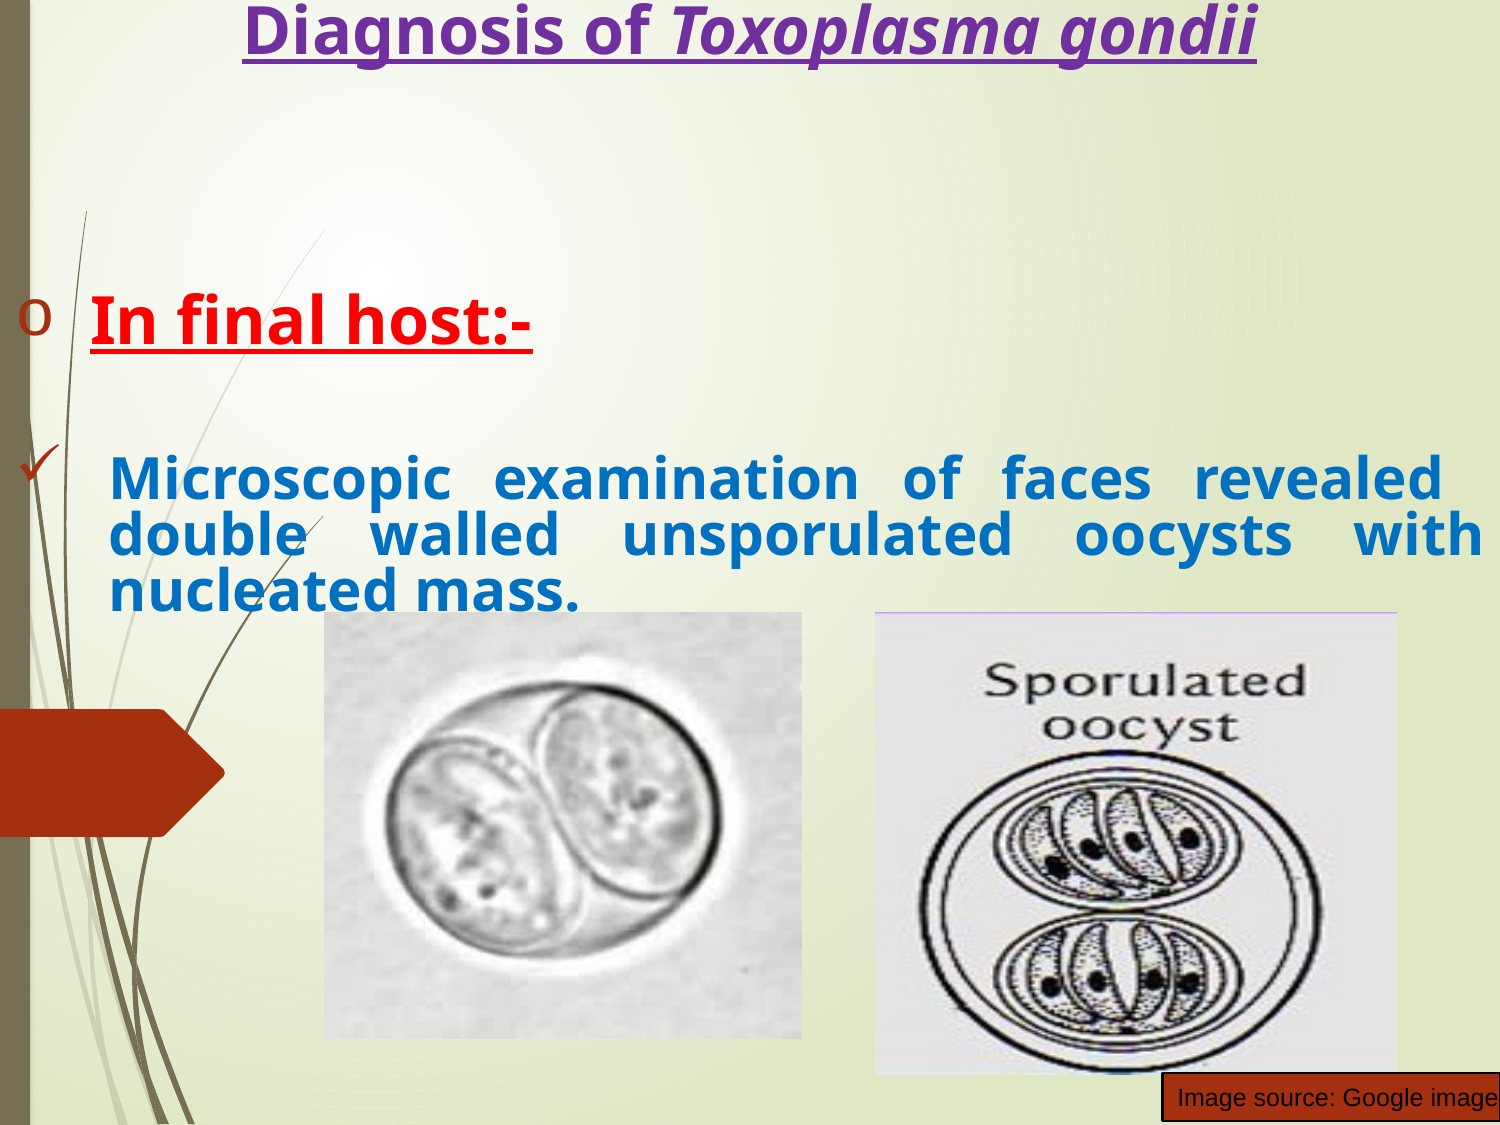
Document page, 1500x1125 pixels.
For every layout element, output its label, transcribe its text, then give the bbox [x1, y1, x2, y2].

subtitle In final host:- Microscopic examination of faces revealed double walled unsporulated oocysts with nucleated mass. [0, 99, 1500, 1125]
picture [874, 612, 1397, 1076]
title Diagnosis of Toxoplasma gondii [0, 0, 1500, 75]
text_box Image source: Google image [1162, 1072, 1500, 1121]
picture [324, 612, 802, 1040]
